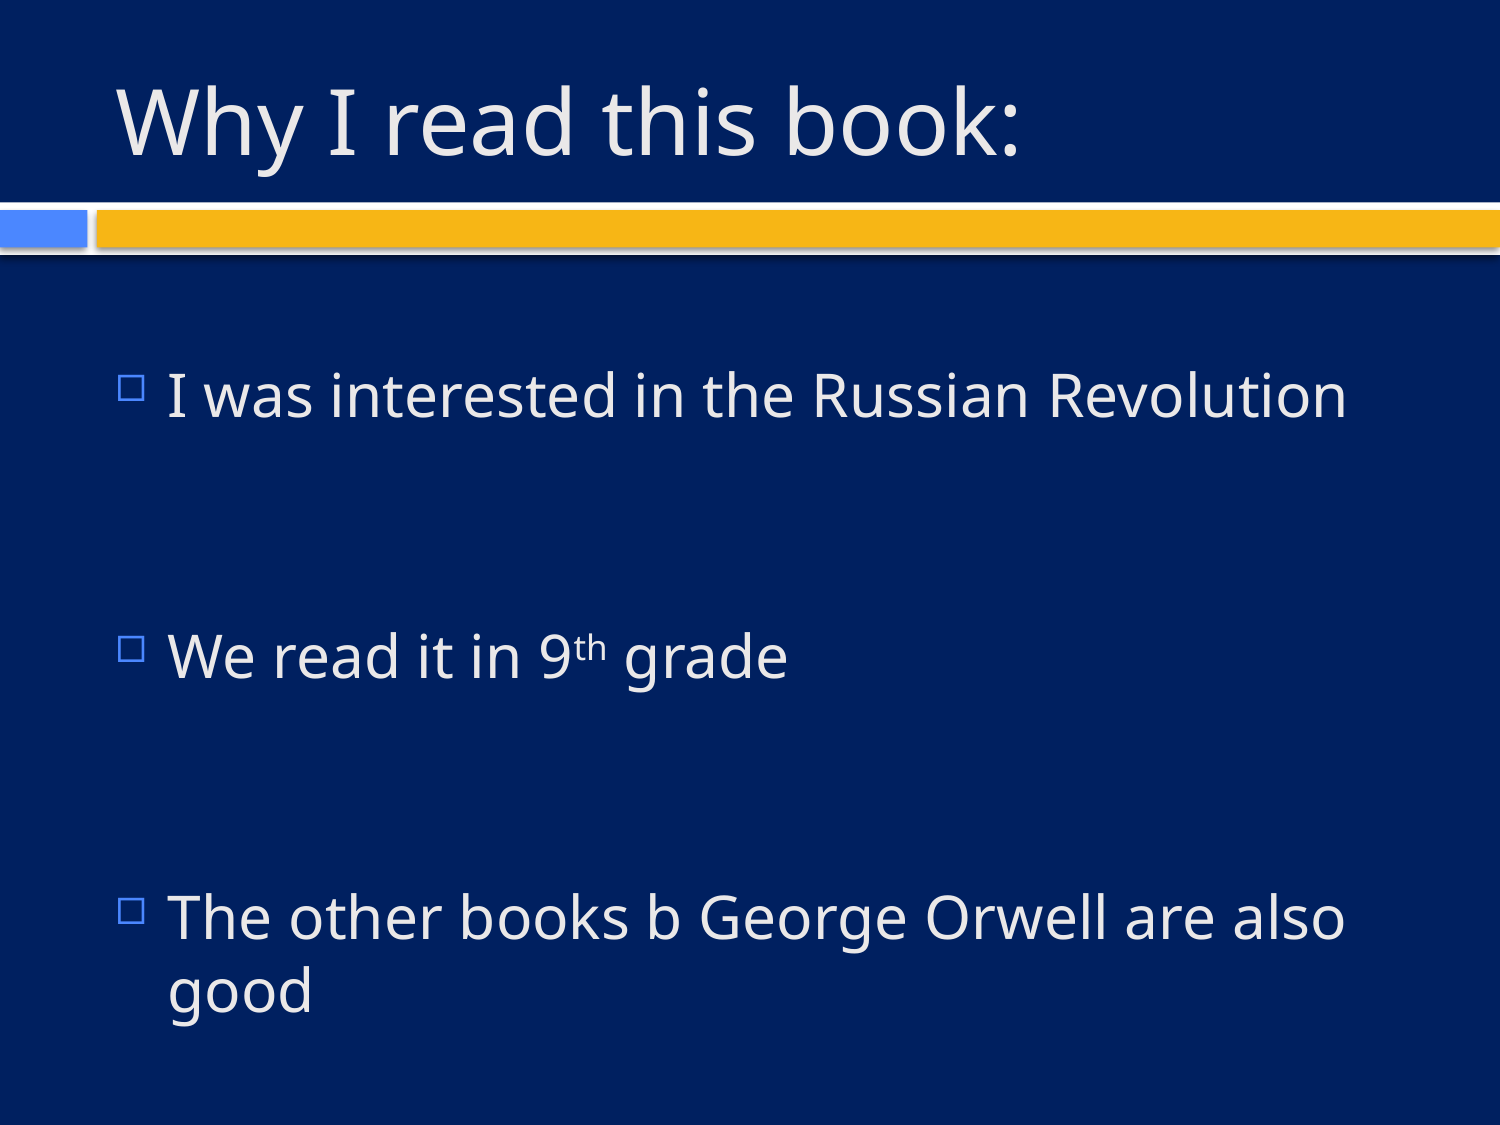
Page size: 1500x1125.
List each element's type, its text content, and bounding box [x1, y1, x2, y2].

list I was interested in the Russian Revolution We read it in 9th grade The other books b George Orwell are also good [100, 262, 1438, 1000]
title Why I read this book: [100, 37, 1438, 200]
